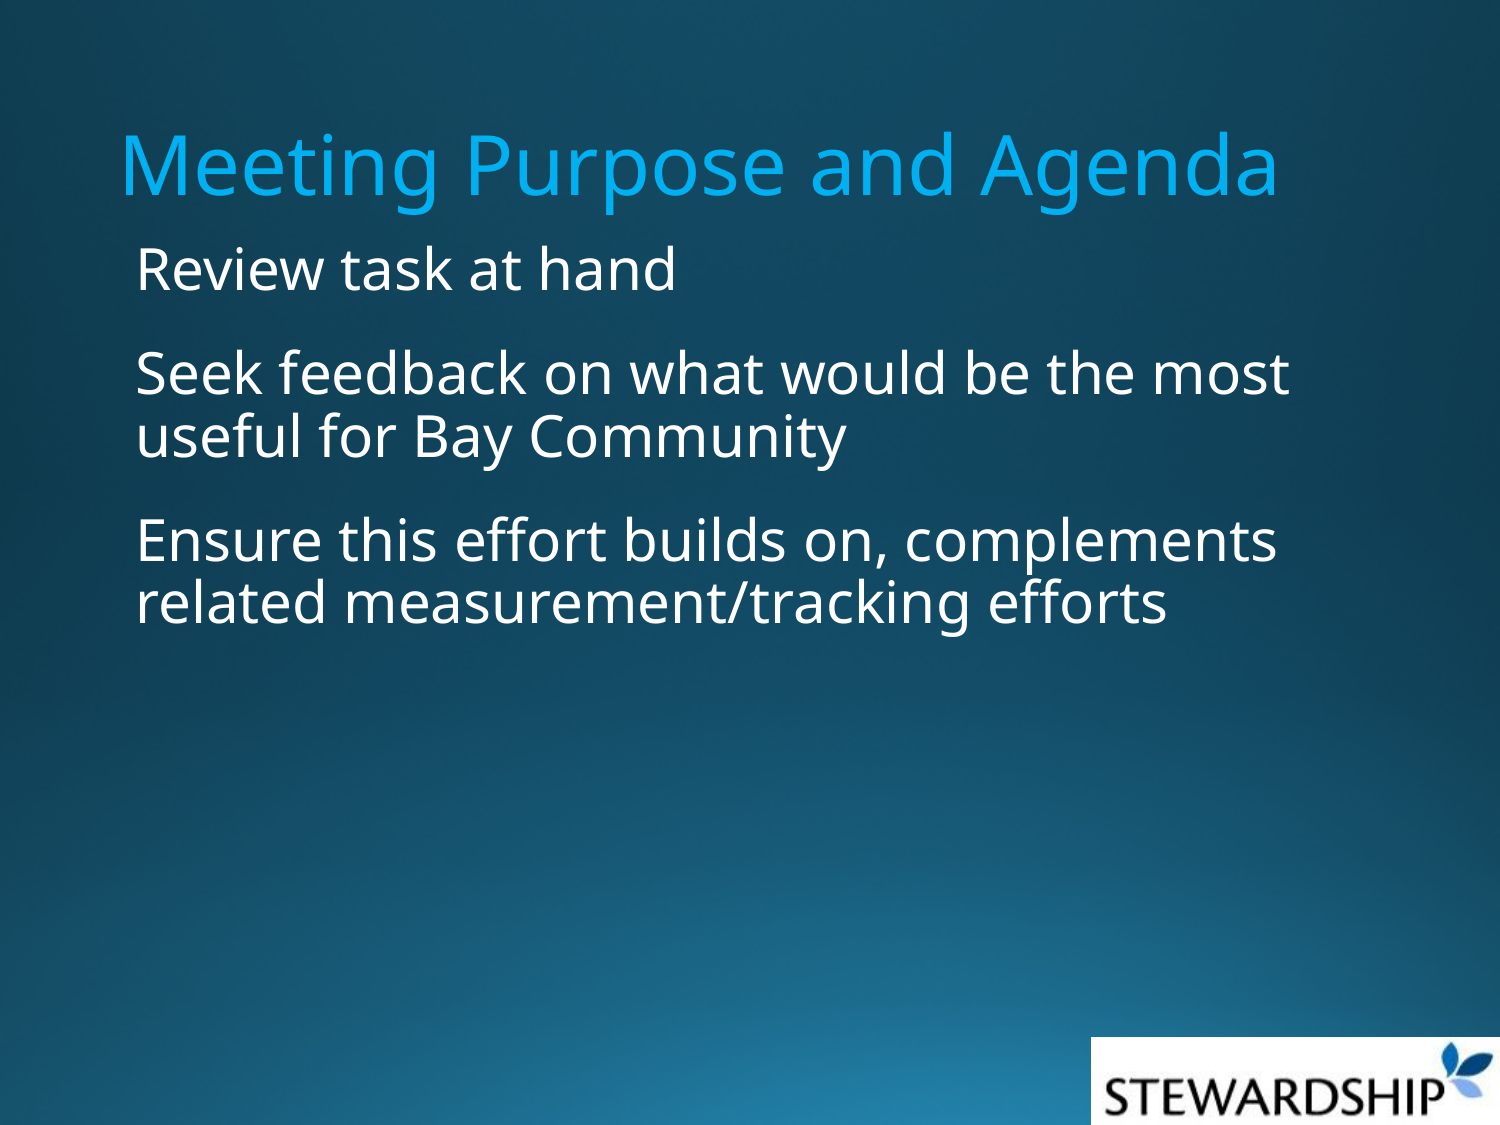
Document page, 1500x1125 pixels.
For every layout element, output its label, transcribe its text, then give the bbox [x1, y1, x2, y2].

list Review task at hand Seek feedback on what would be the most useful for Bay Community Ensure this effort builds on, complements related measurement/tracking efforts [120, 233, 1380, 947]
title Meeting Purpose and Agenda [103, 59, 1397, 278]
picture [0, 0, 1500, 1125]
